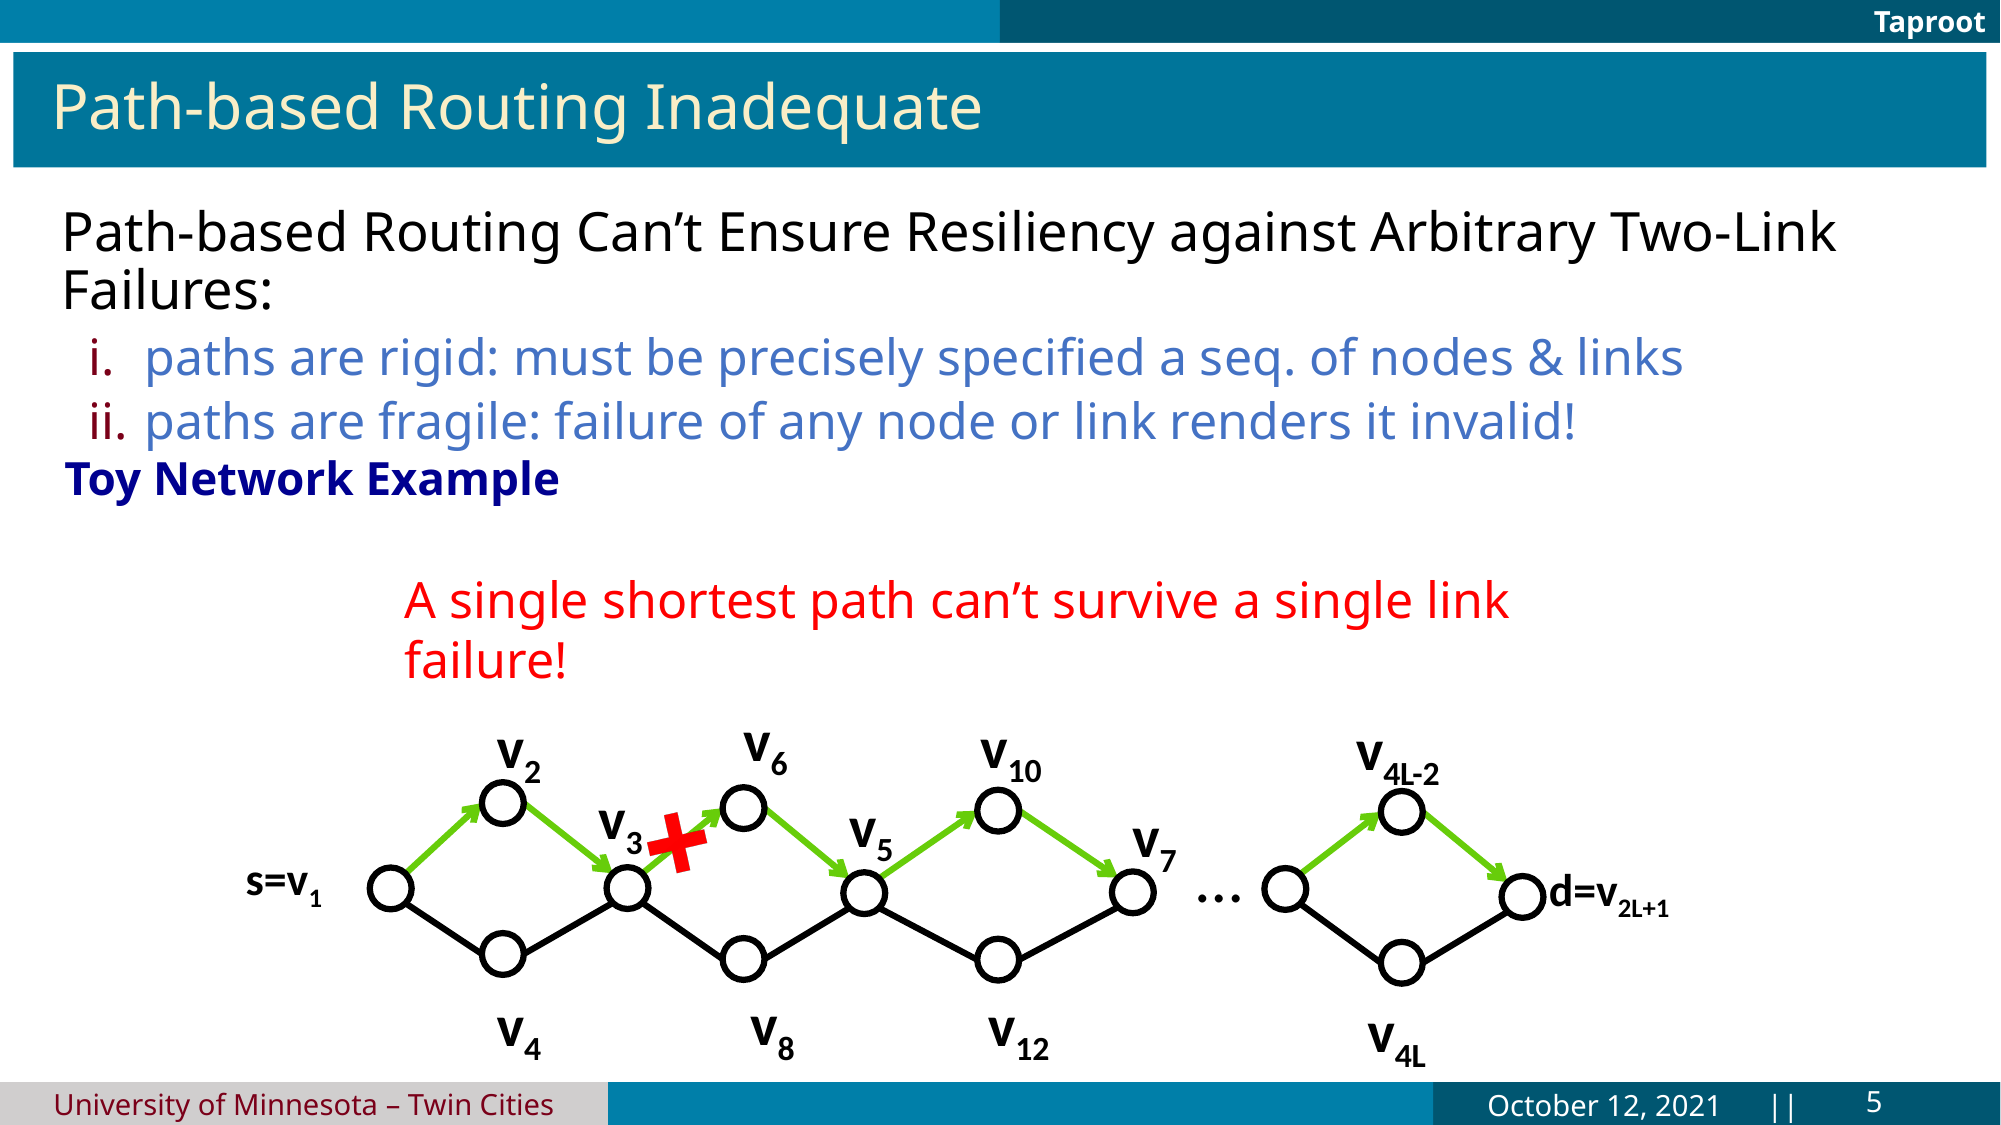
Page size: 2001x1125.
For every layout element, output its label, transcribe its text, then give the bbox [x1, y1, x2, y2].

text_box Path-based Routing Can’t Ensure Resiliency against Arbitrary Two-Link Failures: paths are rigid: must be precisely specified a seq. of nodes & links paths are fragile: failure of any node or link renders it invalid! [46, 197, 1941, 996]
picture [648, 814, 706, 872]
text_box A single shortest path can’t survive a single link failure! [389, 561, 1658, 695]
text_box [230, 695, 1722, 1073]
title Path-based Routing Inadequate [13, 52, 1987, 168]
text_box Toy Network Example [49, 441, 576, 512]
